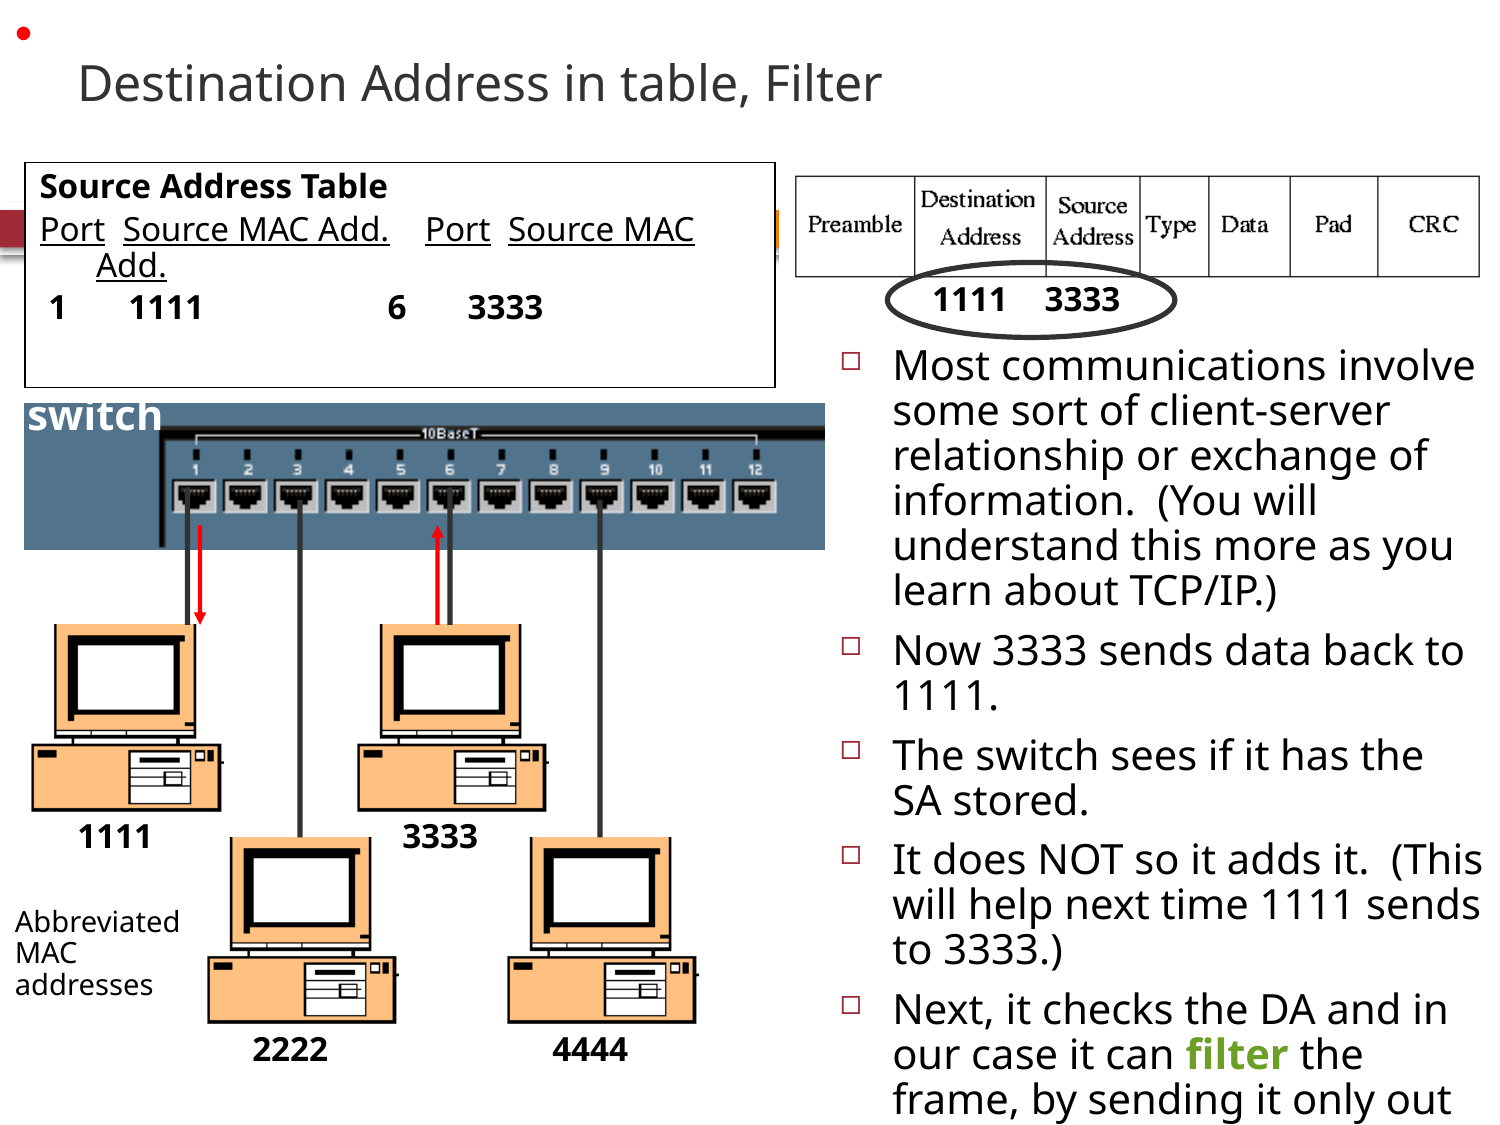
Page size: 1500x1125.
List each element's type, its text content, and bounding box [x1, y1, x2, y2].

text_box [779, 162, 1500, 286]
text_box 3333 [387, 827, 513, 864]
text_box • [0, 0, 63, 69]
picture [24, 403, 1488, 551]
text_box 2222 [237, 1039, 363, 1076]
text_box 1111 [62, 827, 188, 864]
list Most communications involve some sort of client-server relationship or exchange of information. (You will understand this more as you learn about TCP/IP.) Now 3333 sends data back to 1111. The switch sees if it has the SA stored. It does NOT so it adds it. (This will help next time 1111 sends to 3333.) Next, it checks the DA and in our case it can filter the frame, by sending it only out port 1. [825, 337, 1500, 1125]
text_box 3333 [1139, 320, 1155, 326]
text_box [499, 837, 700, 1029]
text_box switch [12, 387, 200, 448]
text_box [199, 837, 400, 1029]
text_box Abbreviated MAC addresses [0, 899, 193, 1009]
text_box Source Address Table Port Source MAC Add. Port Source MAC Add. 1 1111 6 3333 [24, 162, 775, 388]
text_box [24, 624, 224, 817]
text_box [887, 295, 1175, 338]
text_box [193, 559, 207, 623]
text_box 4444 [537, 1039, 663, 1076]
title Destination Address in table, Filter [62, 24, 1500, 138]
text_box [349, 624, 550, 817]
